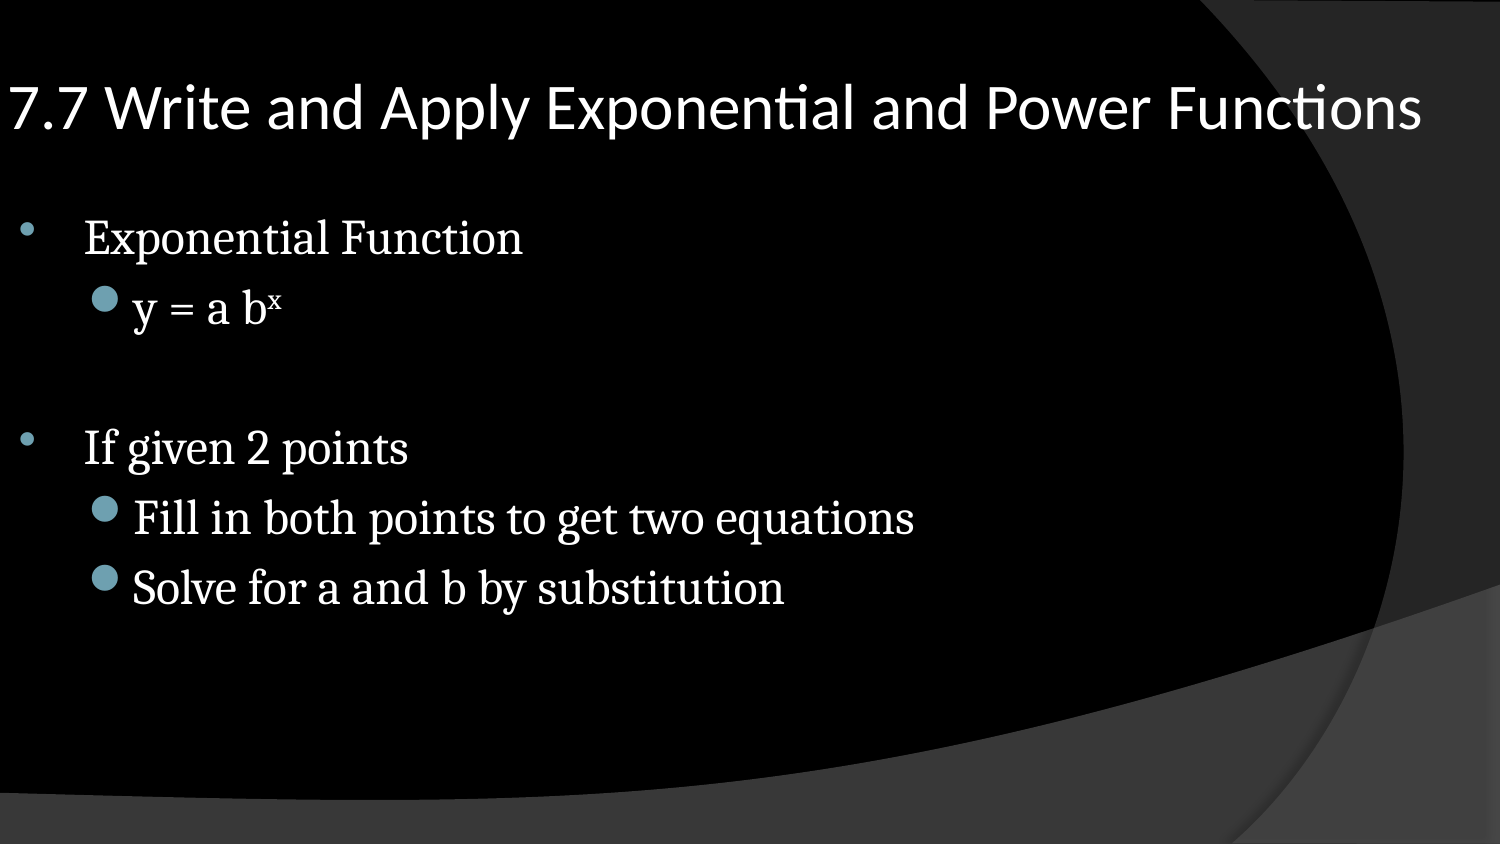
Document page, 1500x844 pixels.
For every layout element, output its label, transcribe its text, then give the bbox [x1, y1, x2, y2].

list Exponential Function y = a bx If given 2 points Fill in both points to get two equations Solve for a and b by substitution [0, 196, 1500, 754]
title 7.7 Write and Apply Exponential and Power Functions [0, 33, 1500, 175]
